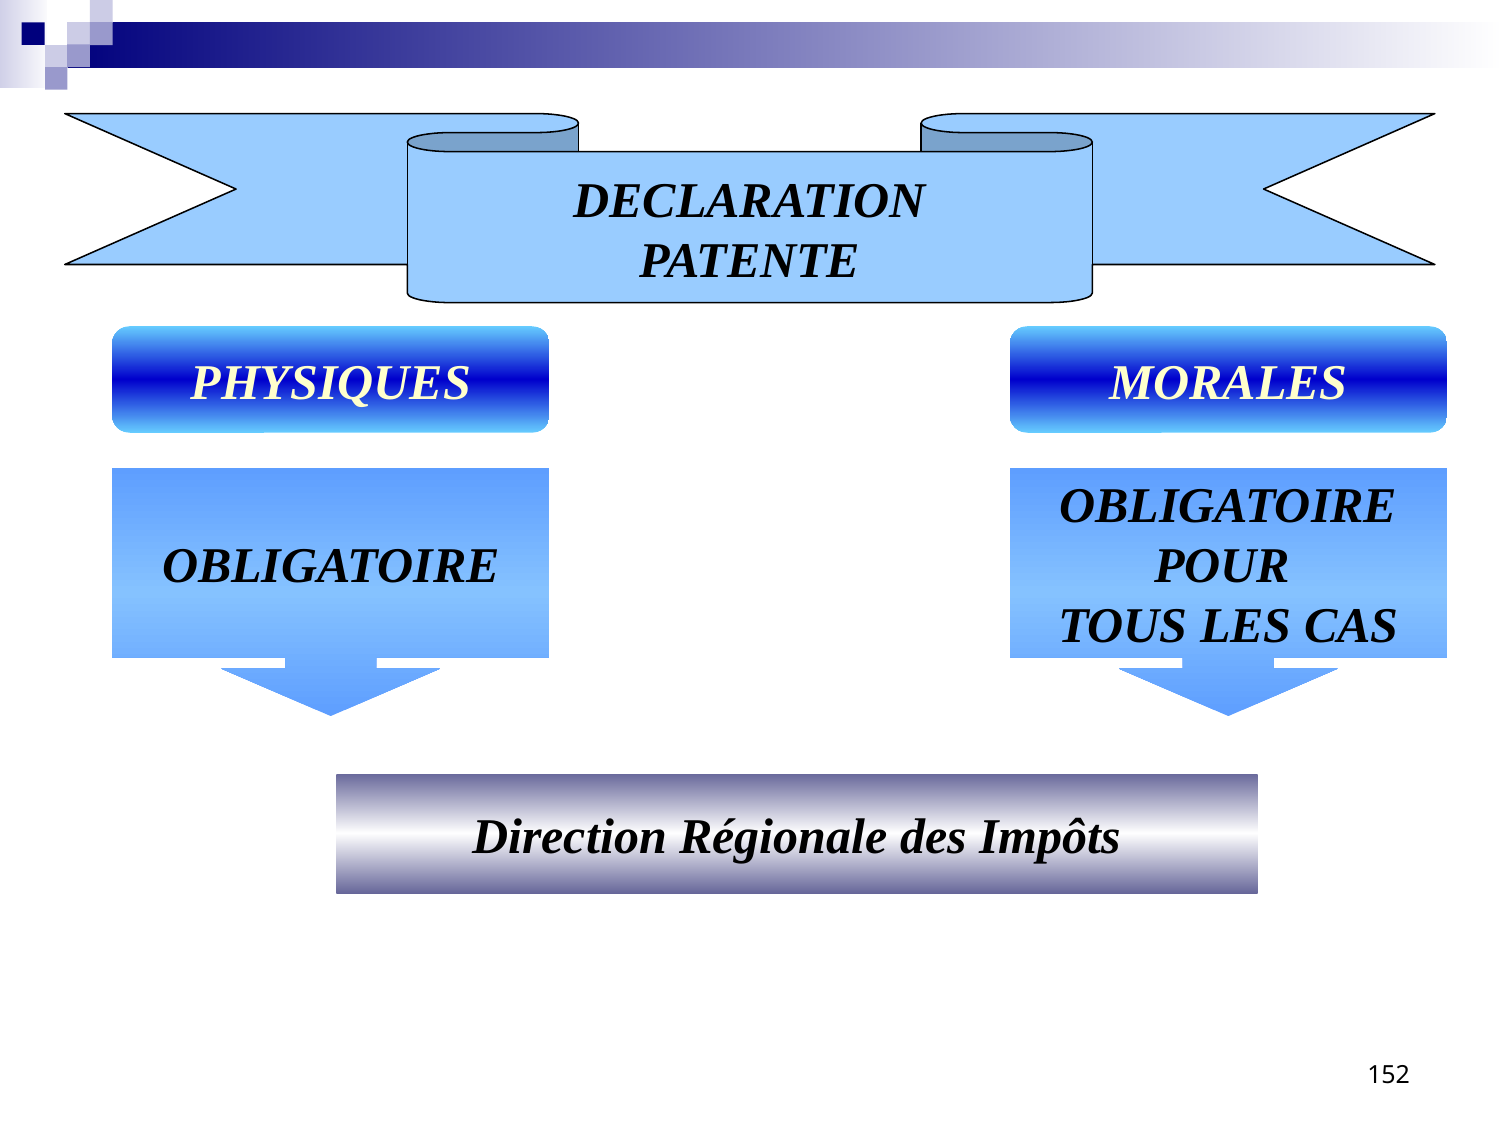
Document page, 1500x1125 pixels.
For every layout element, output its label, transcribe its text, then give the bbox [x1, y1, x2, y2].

text_box PHYSIQUES [112, 326, 550, 433]
text_box DECLARATION PATENTE [64, 113, 1435, 303]
text_box OBLIGATOIRE [112, 467, 550, 717]
text_box Direction Régionale des Impôts [336, 774, 1258, 894]
slide_number 152 [1074, 1025, 1425, 1100]
text_box MORALES [1009, 326, 1448, 433]
text_box OBLIGATOIRE POUR TOUS LES CAS [1009, 467, 1447, 717]
